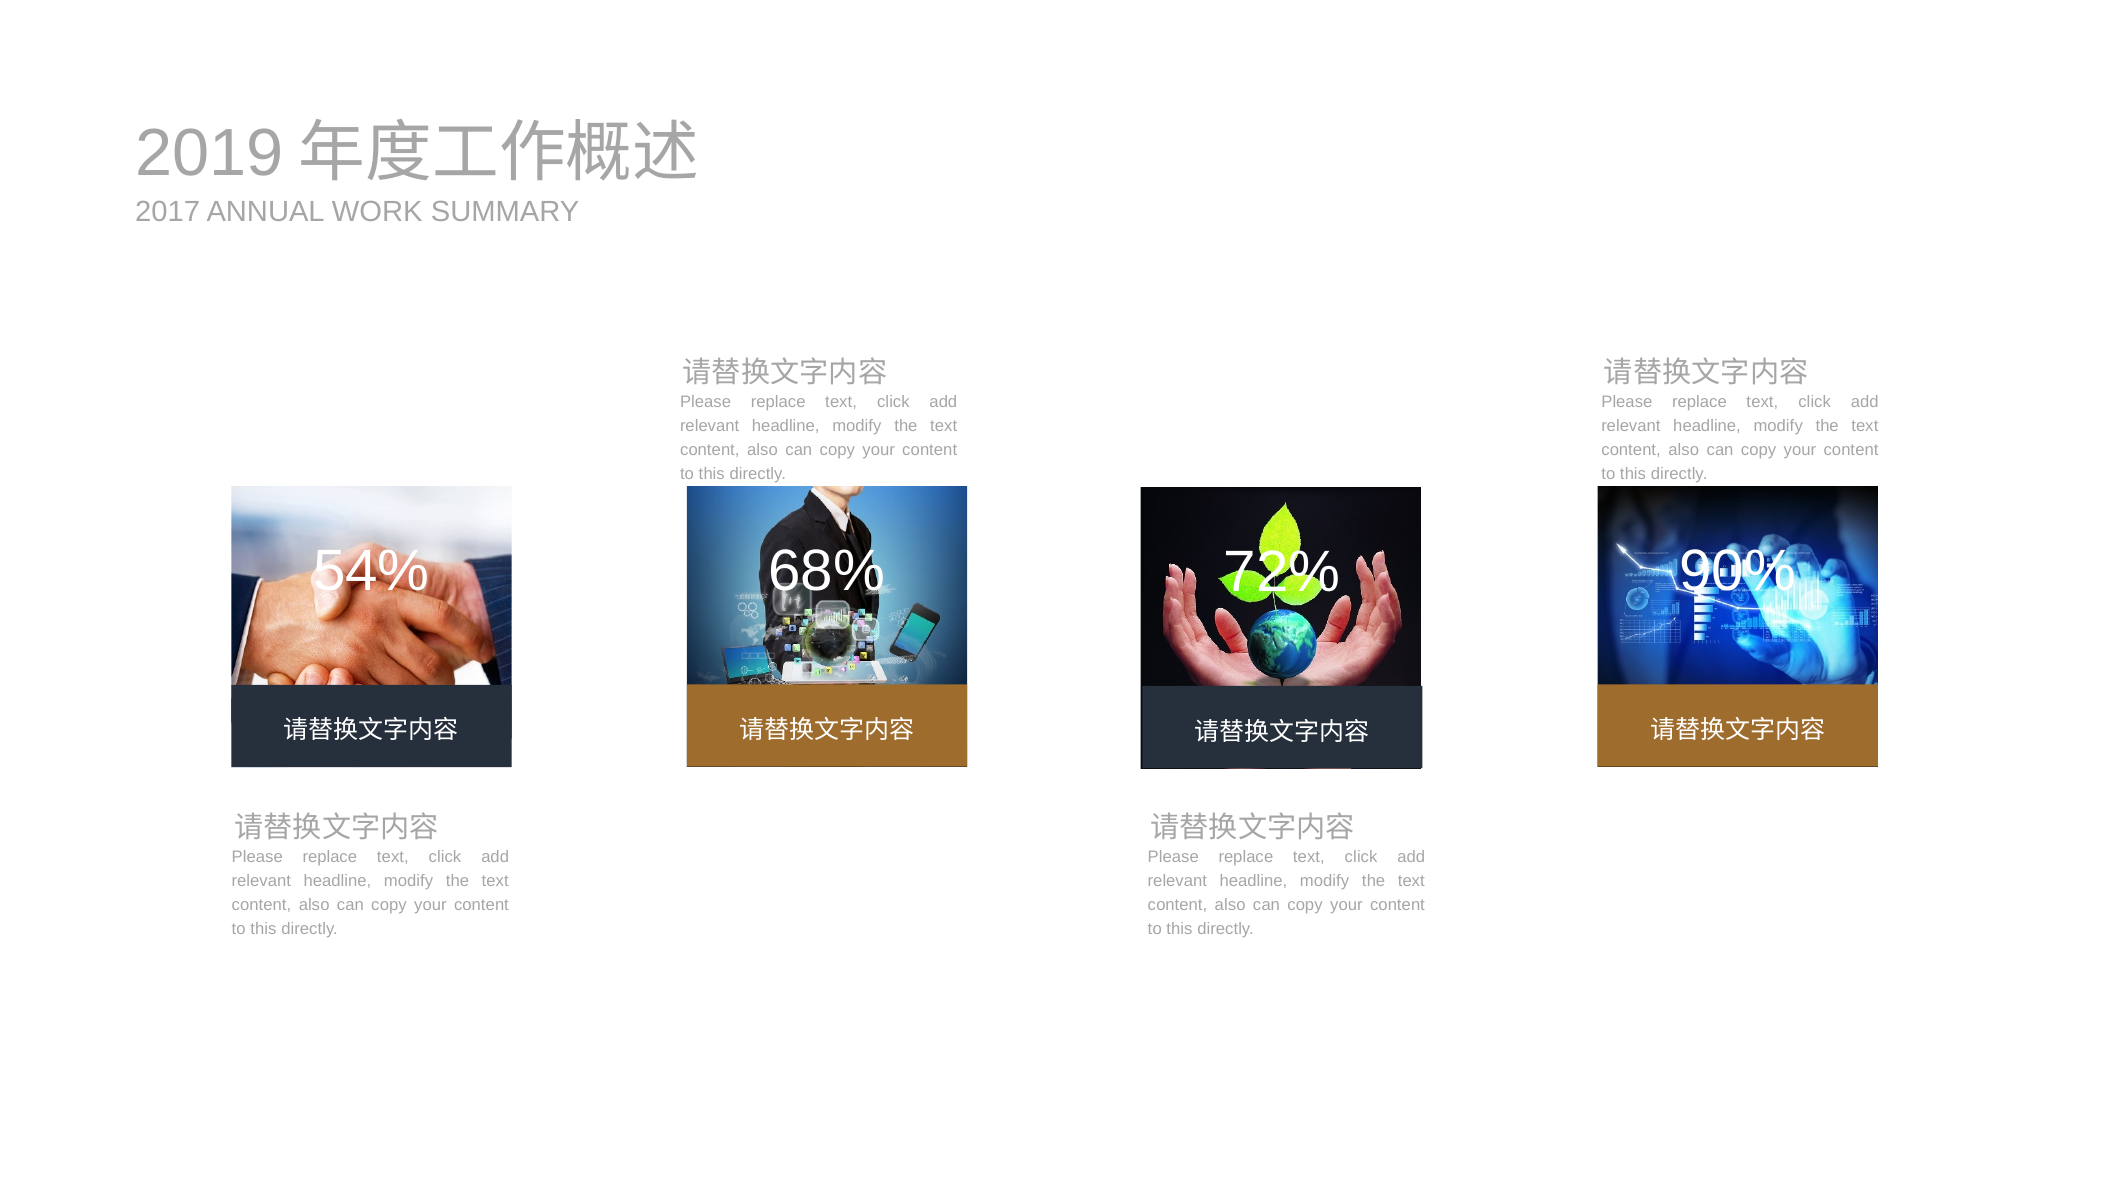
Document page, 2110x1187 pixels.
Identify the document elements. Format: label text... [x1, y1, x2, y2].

text_box 请替换文字内容 [1135, 793, 1371, 851]
text_box 请替换文字内容 [219, 793, 454, 851]
text_box Please replace text, click add relevant headline, modify the text content, also can copy your content to this directly. [665, 379, 973, 491]
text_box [1140, 487, 1423, 769]
text_box Please replace text, click add relevant headline, modify the text content, also can copy your content to this directly. [1586, 379, 1894, 491]
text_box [686, 486, 968, 767]
text_box Please replace text, click add relevant headline, modify the text content, also can copy your content to this directly. [216, 834, 524, 946]
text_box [231, 486, 512, 768]
text_box 请替换文字内容 [1589, 338, 1824, 396]
text_box 请替换文字内容 [667, 338, 903, 396]
text_box Please replace text, click add relevant headline, modify the text content, also can copy your content to this directly. [1132, 834, 1441, 946]
text_box 2017 ANNUAL WORK SUMMARY [135, 191, 596, 227]
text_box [1597, 486, 1878, 767]
text_box 2019年度工作概述 [135, 108, 783, 189]
